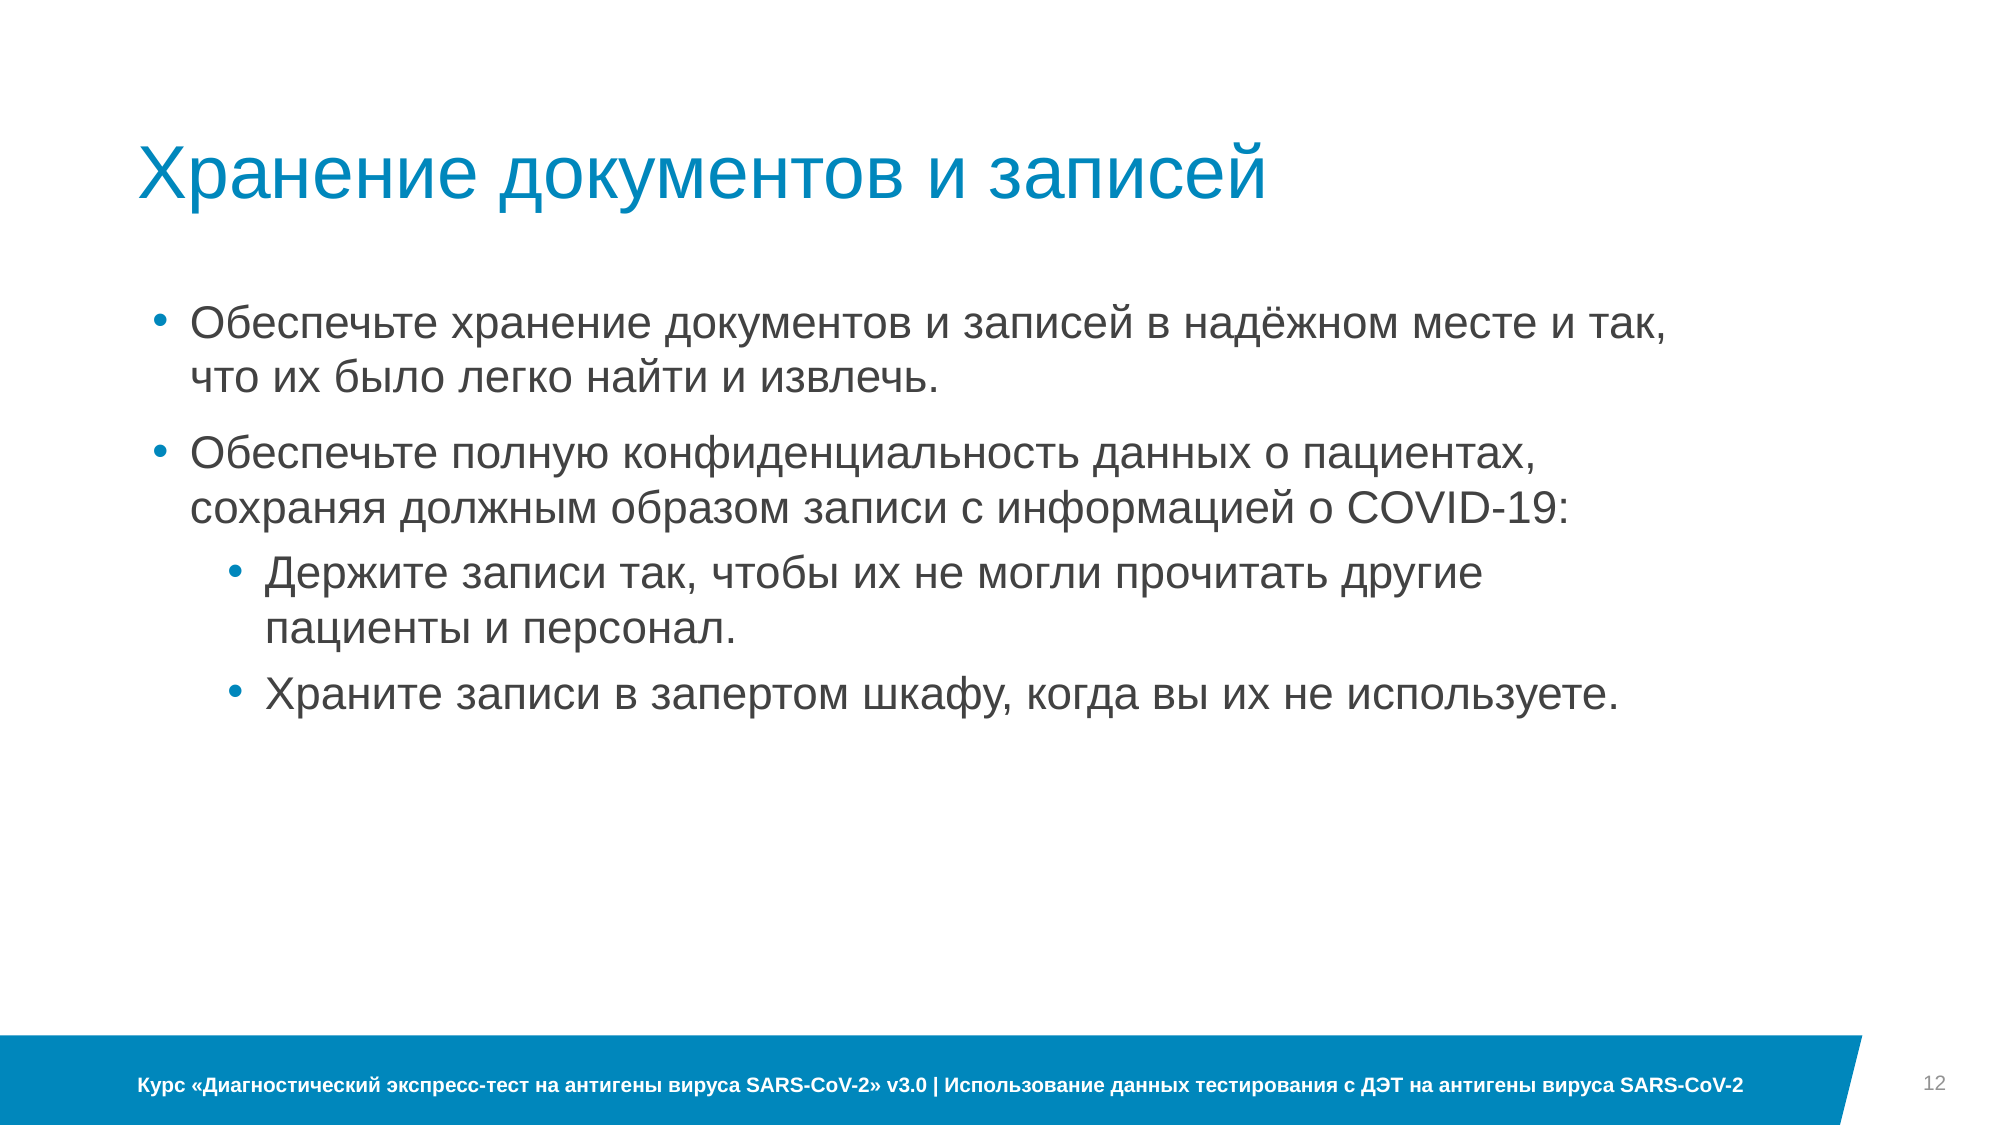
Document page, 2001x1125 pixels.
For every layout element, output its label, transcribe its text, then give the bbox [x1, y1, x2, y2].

list Обеспечьте хранение документов и записей в надёжном месте и так, что их было легко найти и извлечь. Обеспечьте полную конфиденциальность данных о пациентах, сохраняя должным образом записи с информацией о COVID-19: Держите записи так, чтобы их не могли прочитать другие пациенты и персонал. Храните записи в запертом шкафу, когда вы их не используете. [137, 284, 1701, 880]
title Хранение документов и записей [137, 59, 1863, 215]
slide_number 12 [1862, 1035, 1947, 1125]
footer Курс «Диагностический экспресс-тест на антигены вируса SARS-CoV-2» v3.0 | Использование данных тестирования с ДЭТ на антигены вируса SARS-CoV-2 [137, 1042, 1815, 1125]
